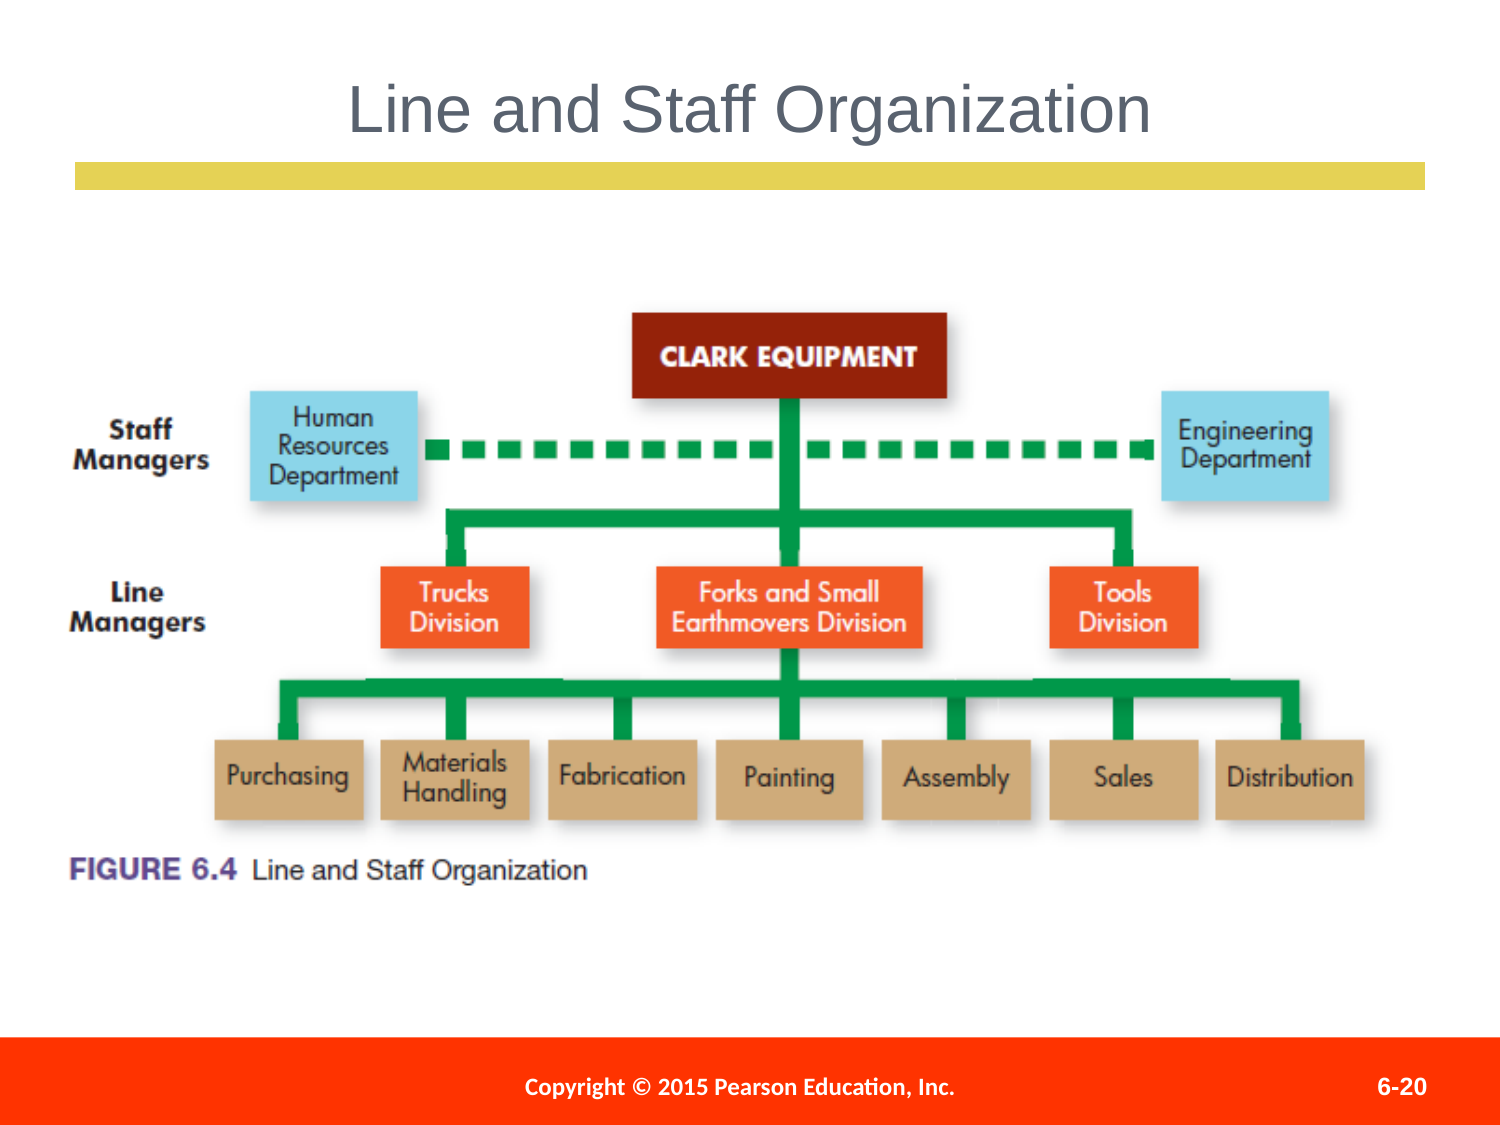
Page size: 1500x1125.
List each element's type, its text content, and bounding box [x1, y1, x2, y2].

picture [38, 300, 1461, 926]
title Line and Staff Organization [74, 12, 1426, 201]
